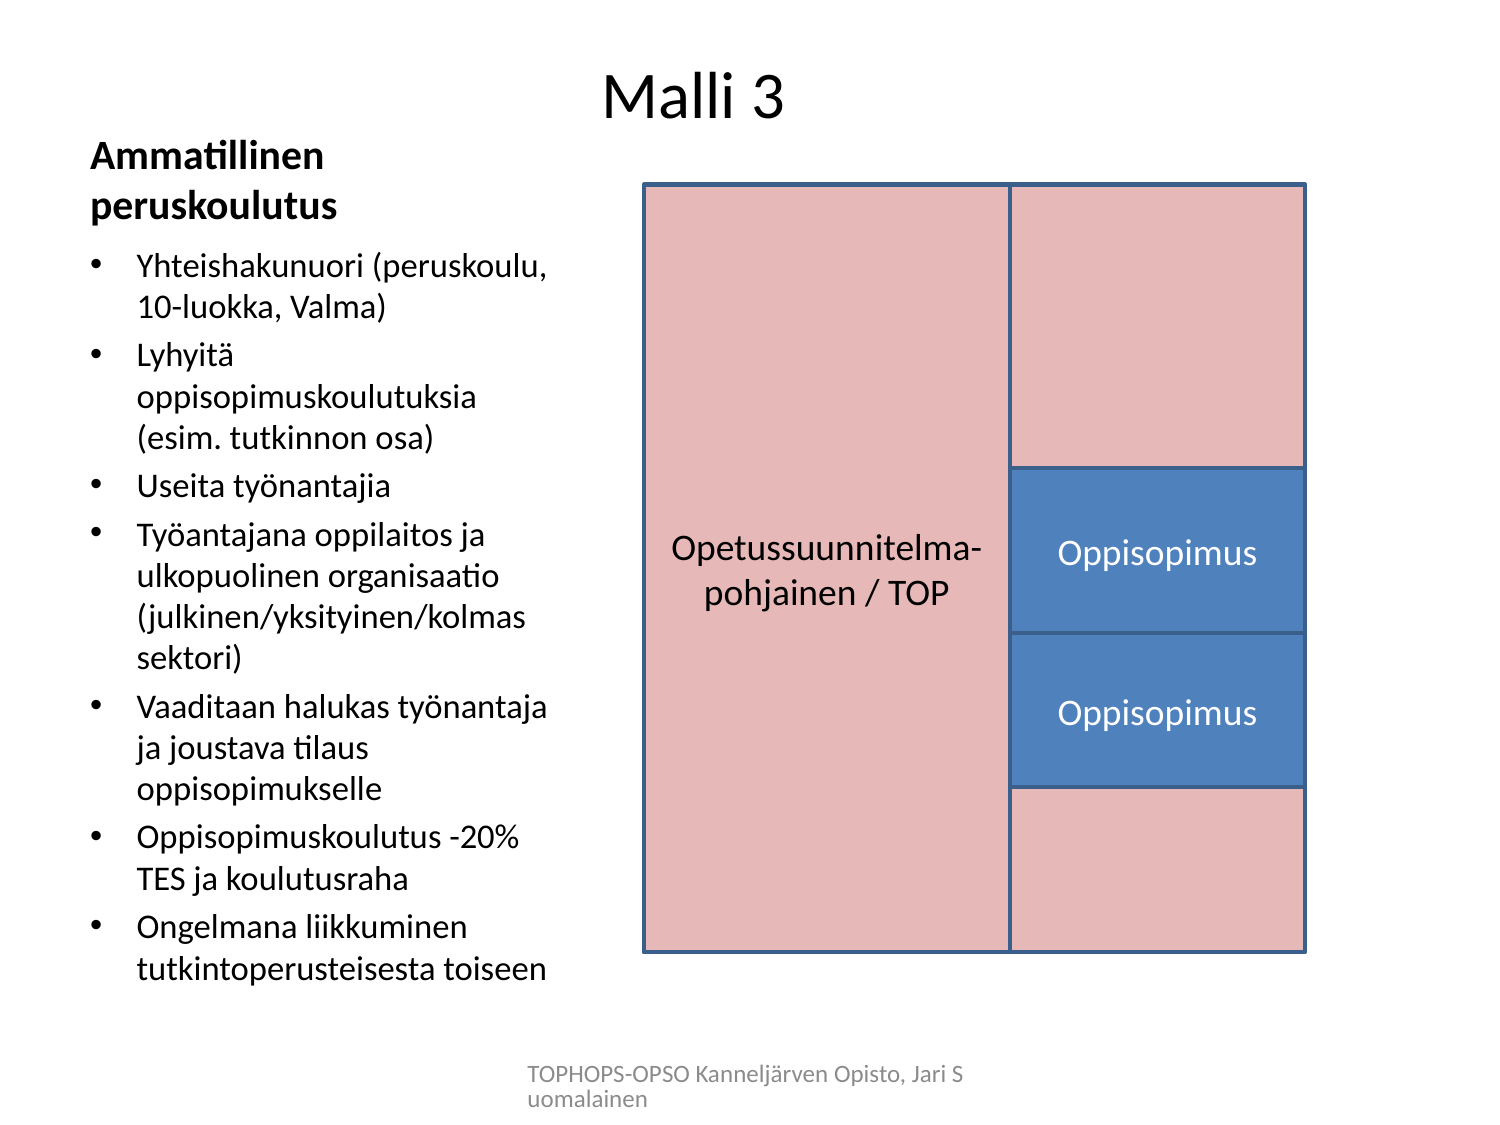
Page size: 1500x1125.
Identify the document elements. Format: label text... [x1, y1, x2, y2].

list Yhteishakunuori (peruskoulu, 10-luokka, Valma) Lyhyitä oppisopimuskoulutuksia (esim. tutkinnon osa) Useita työnantajia Työantajana oppilaitos ja ulkopuolinen organisaatio (julkinen/yksityinen/kolmas sektori) Vaaditaan halukas työnantaja ja joustava tilaus oppisopimukselle Oppisopimuskoulutus -20% TES ja koulutusraha Ongelmana liikkuminen tutkintoperusteisesta toiseen [75, 235, 569, 1005]
text_box [1008, 182, 1307, 466]
text_box Opetussuunnitelma-pohjainen / TOP [642, 182, 1008, 954]
list Malli 3 [586, 44, 1425, 1005]
text_box [1008, 785, 1307, 954]
title Ammatillinen peruskoulutus [75, 44, 569, 235]
text_box Oppisopimus [1008, 466, 1307, 631]
footer TOPHOPS-OPSO Kanneljärven Opisto, Jari Suomalainen [512, 1042, 988, 1103]
text_box Oppisopimus [1008, 631, 1307, 785]
